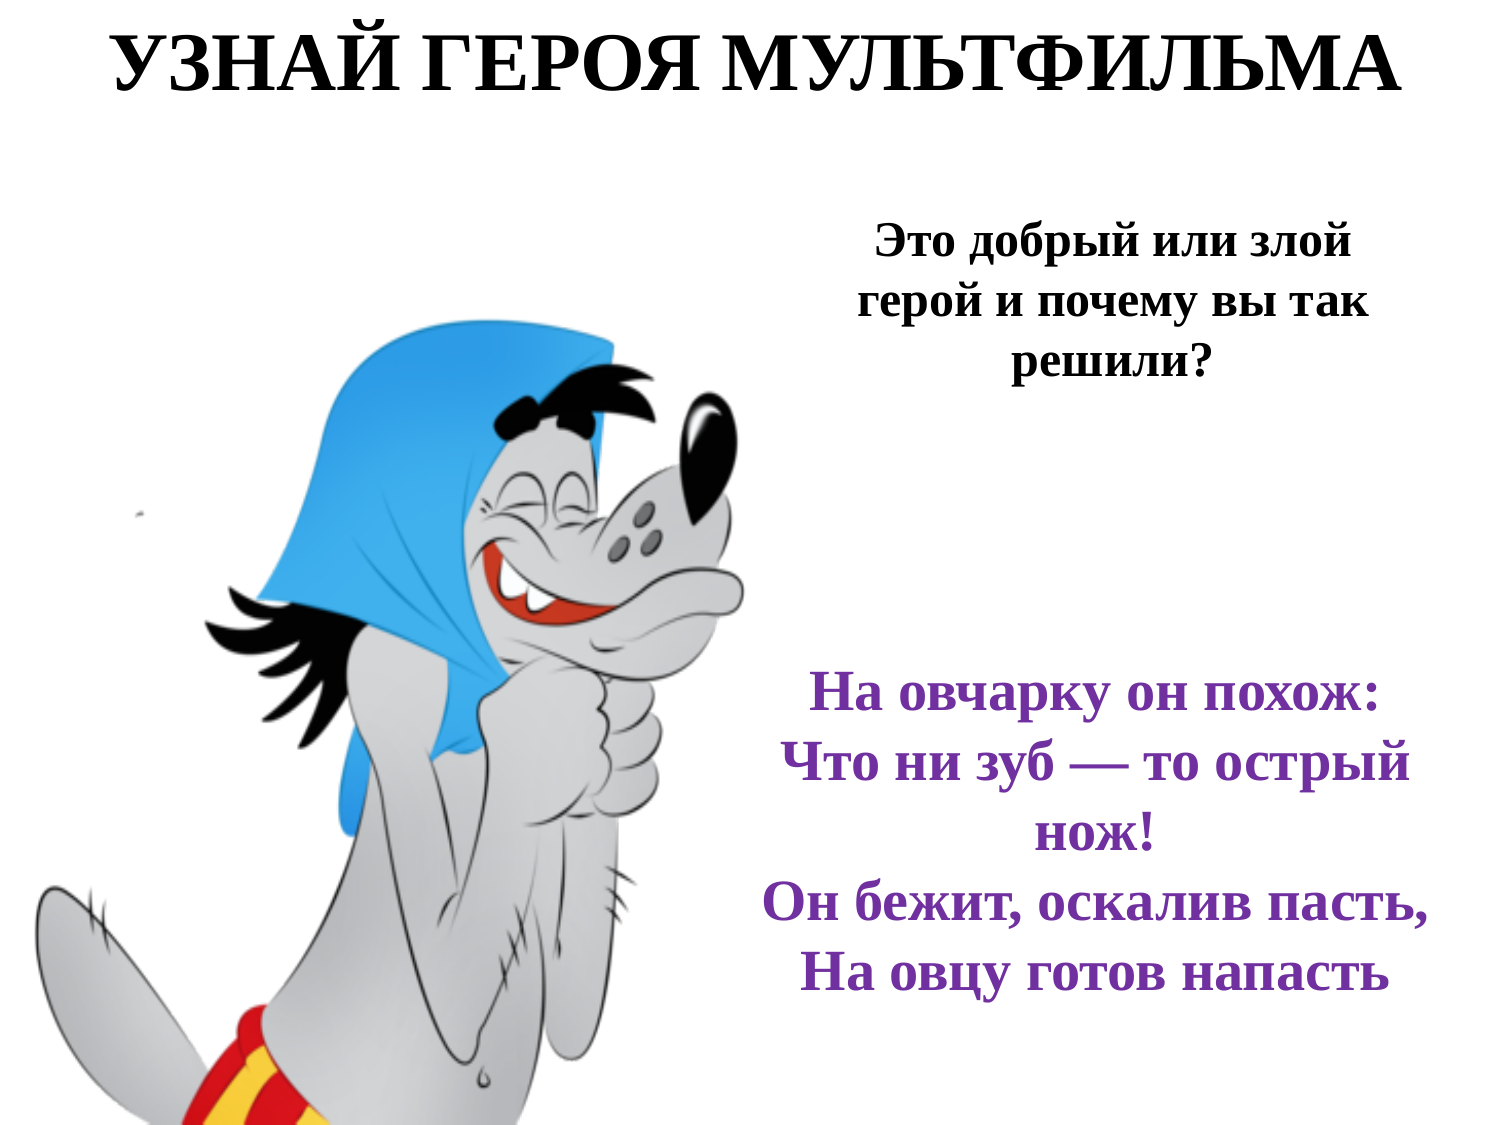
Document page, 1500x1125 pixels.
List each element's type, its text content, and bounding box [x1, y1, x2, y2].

picture [0, 292, 823, 1125]
text_box Это добрый или злой герой и почему вы так решили? [808, 199, 1418, 394]
text_box УЗНАЙ ГЕРОЯ МУЛЬТФИЛЬМА [11, 0, 1500, 115]
text_box На овчарку он похож: Что ни зуб — то острый нож! Он бежит, оскалив пасть, На овцу готов напасть [826, 644, 1465, 1010]
